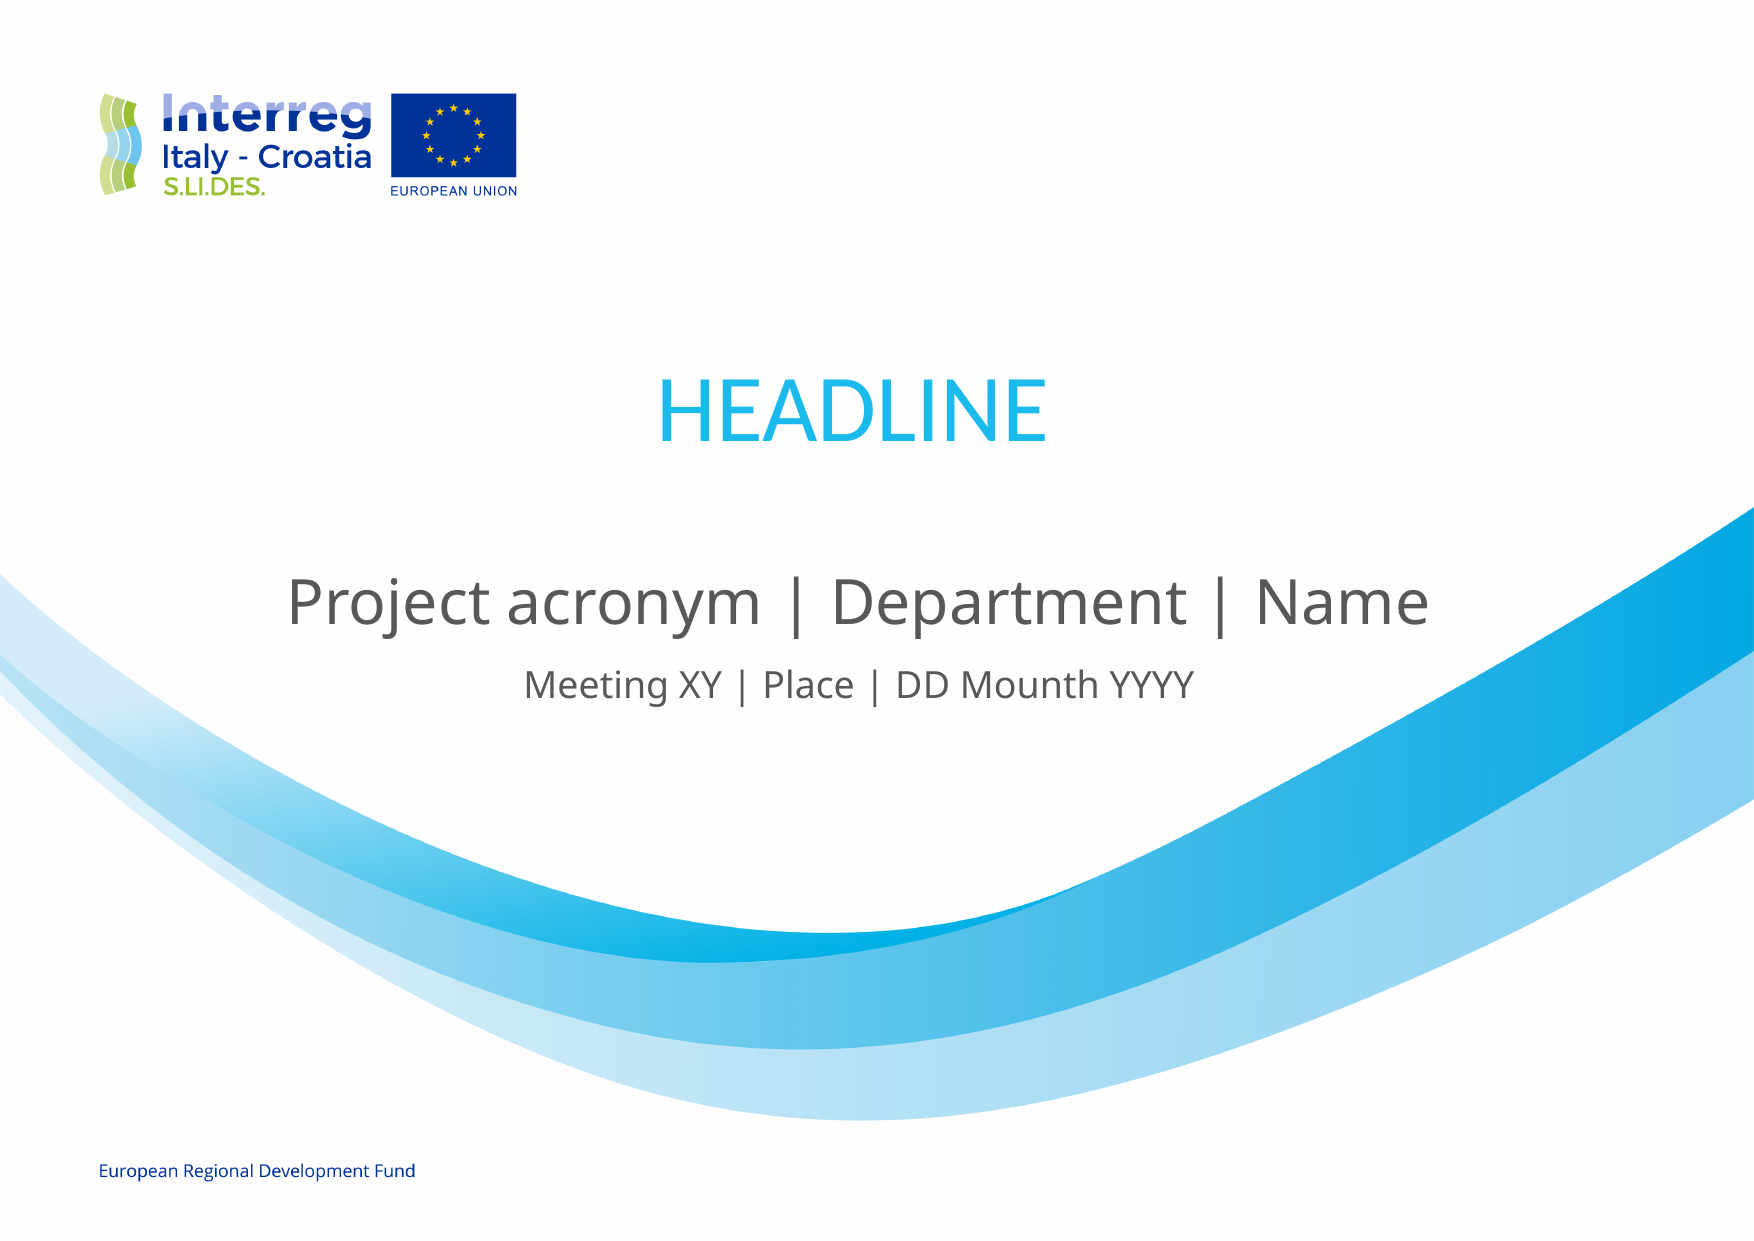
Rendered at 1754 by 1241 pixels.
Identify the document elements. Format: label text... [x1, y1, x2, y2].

picture [0, 0, 1754, 1241]
text_box Project acronym | Department | Name [156, 553, 1563, 646]
text_box HEADLINE [427, 337, 1279, 470]
text_box Meeting XY | Place | DD Mounth YYYY [156, 652, 1563, 716]
